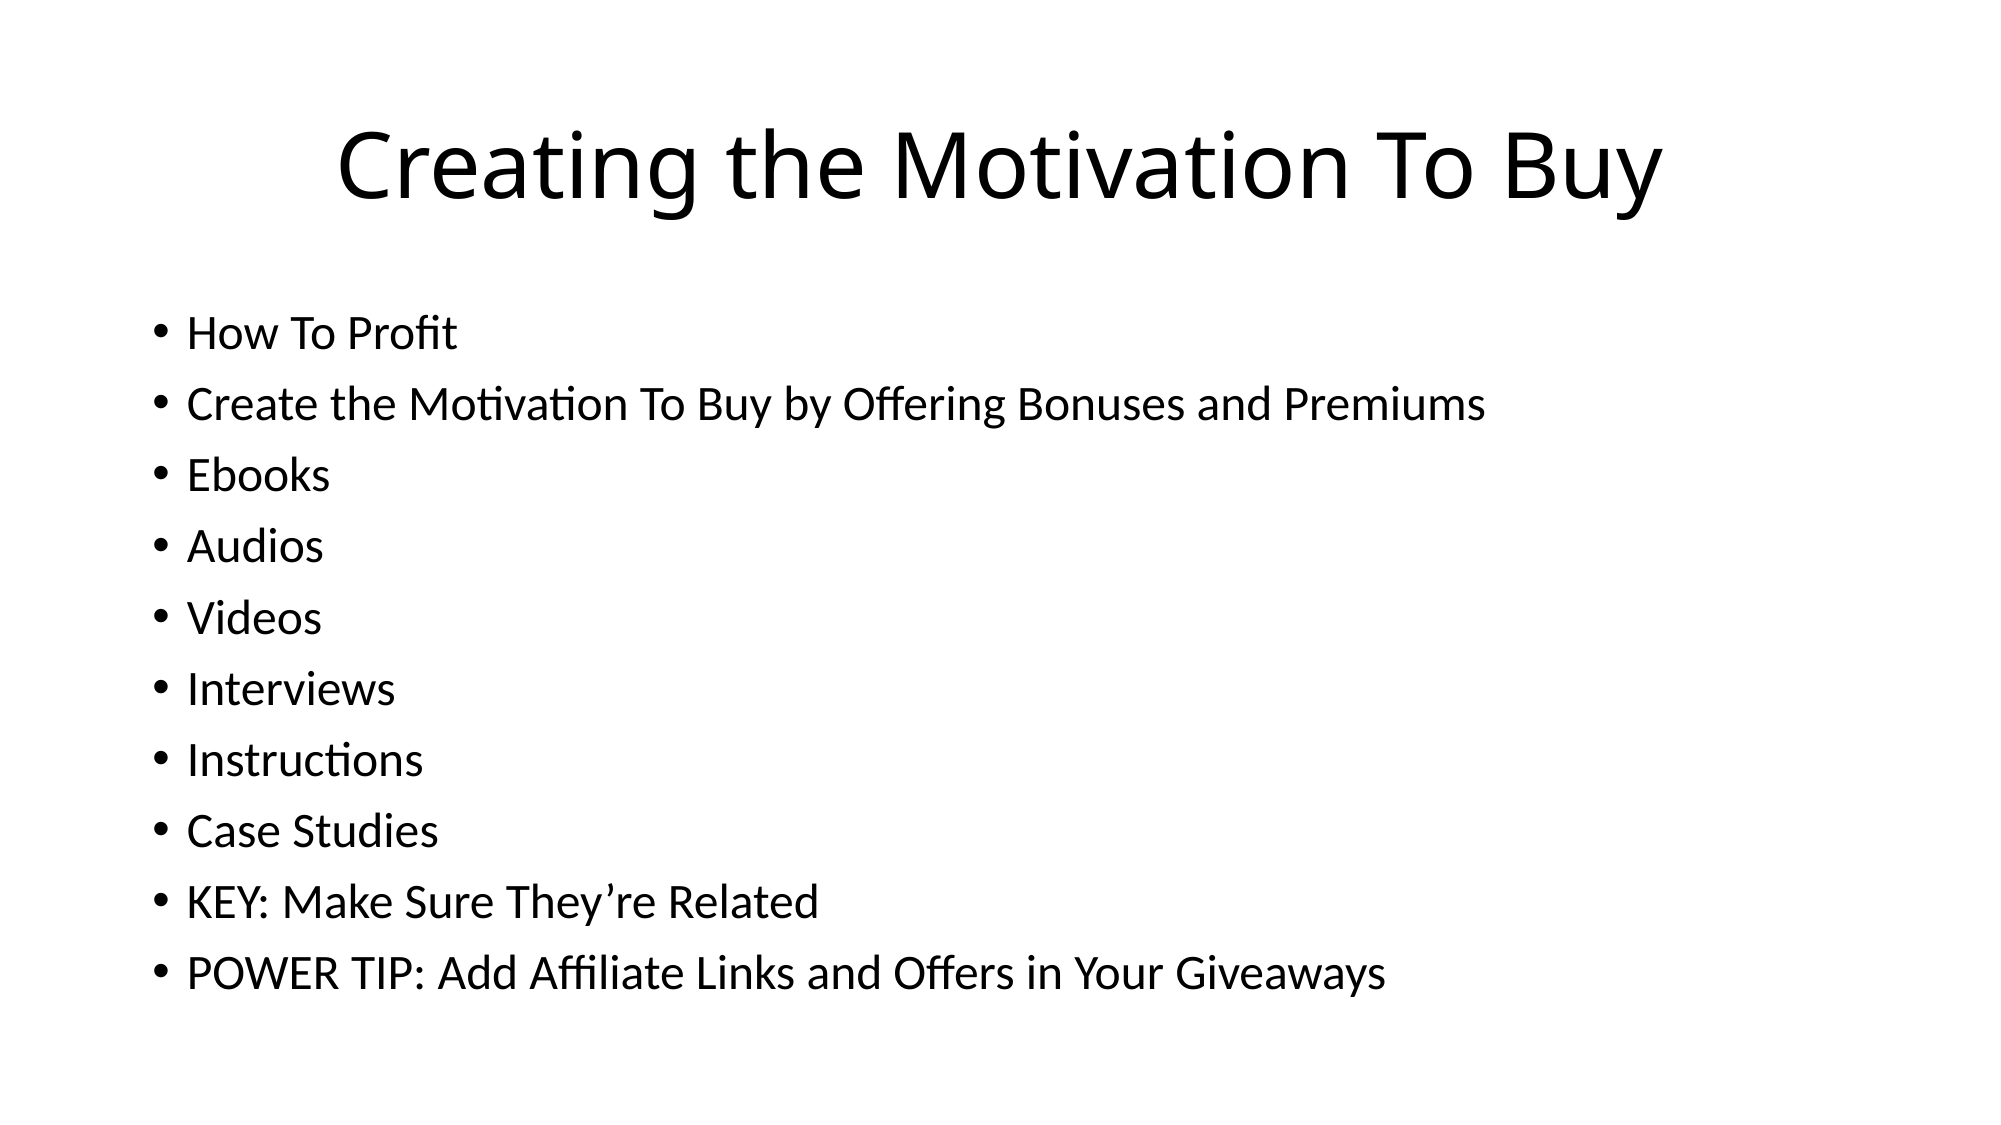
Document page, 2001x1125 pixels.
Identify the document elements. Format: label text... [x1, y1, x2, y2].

title Creating the Motivation To Buy [137, 59, 1863, 278]
list How To Profit Create the Motivation To Buy by Offering Bonuses and Premiums Ebooks Audios Videos Interviews Instructions Case Studies KEY: Make Sure They’re Related POWER TIP: Add Affiliate Links and Offers in Your Giveaways [137, 299, 1863, 1014]
